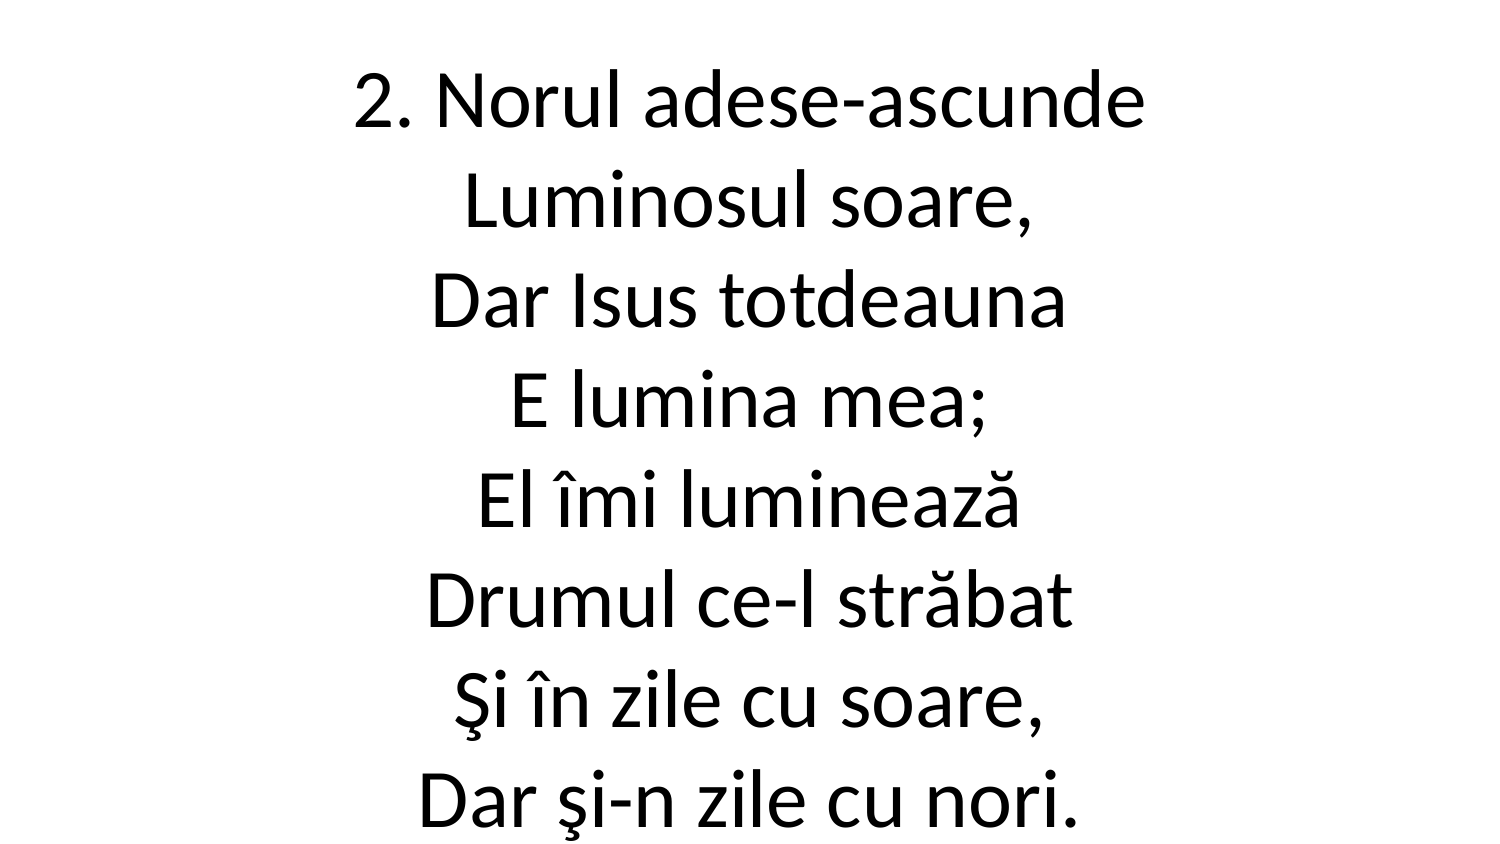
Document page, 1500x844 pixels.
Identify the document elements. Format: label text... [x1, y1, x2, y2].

text_box 2. Norul adese-ascunde Luminosul soare, Dar Isus totdeauna E lumina mea; El îmi luminează Drumul ce-l străbat Şi în zile cu soare, Dar şi-n zile cu nori. [337, 0, 1163, 844]
